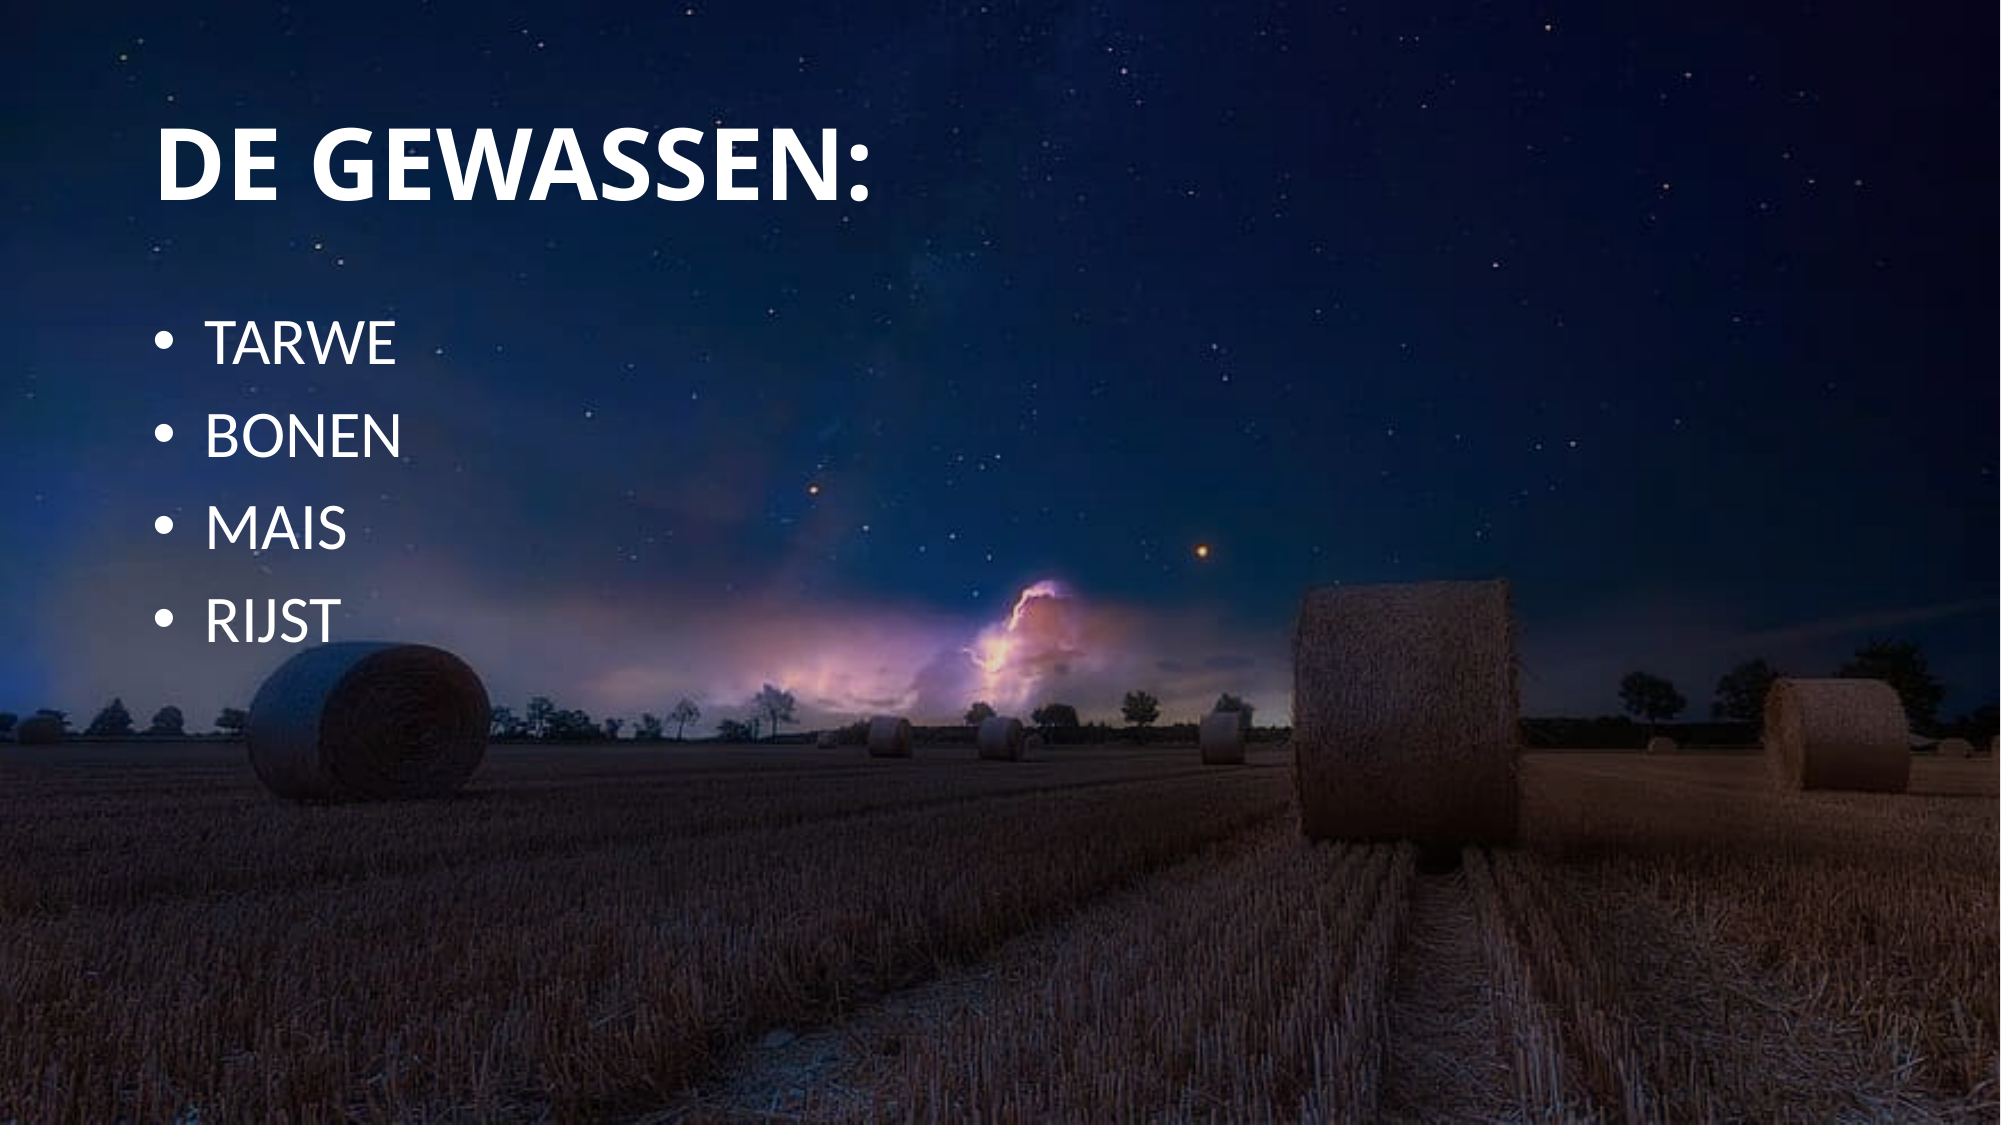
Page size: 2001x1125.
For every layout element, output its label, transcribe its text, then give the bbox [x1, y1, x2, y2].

picture [0, 0, 2001, 1125]
list TARWE BONEN MAIS RIJST [137, 299, 1863, 1014]
title DE GEWASSEN: [137, 59, 1863, 278]
